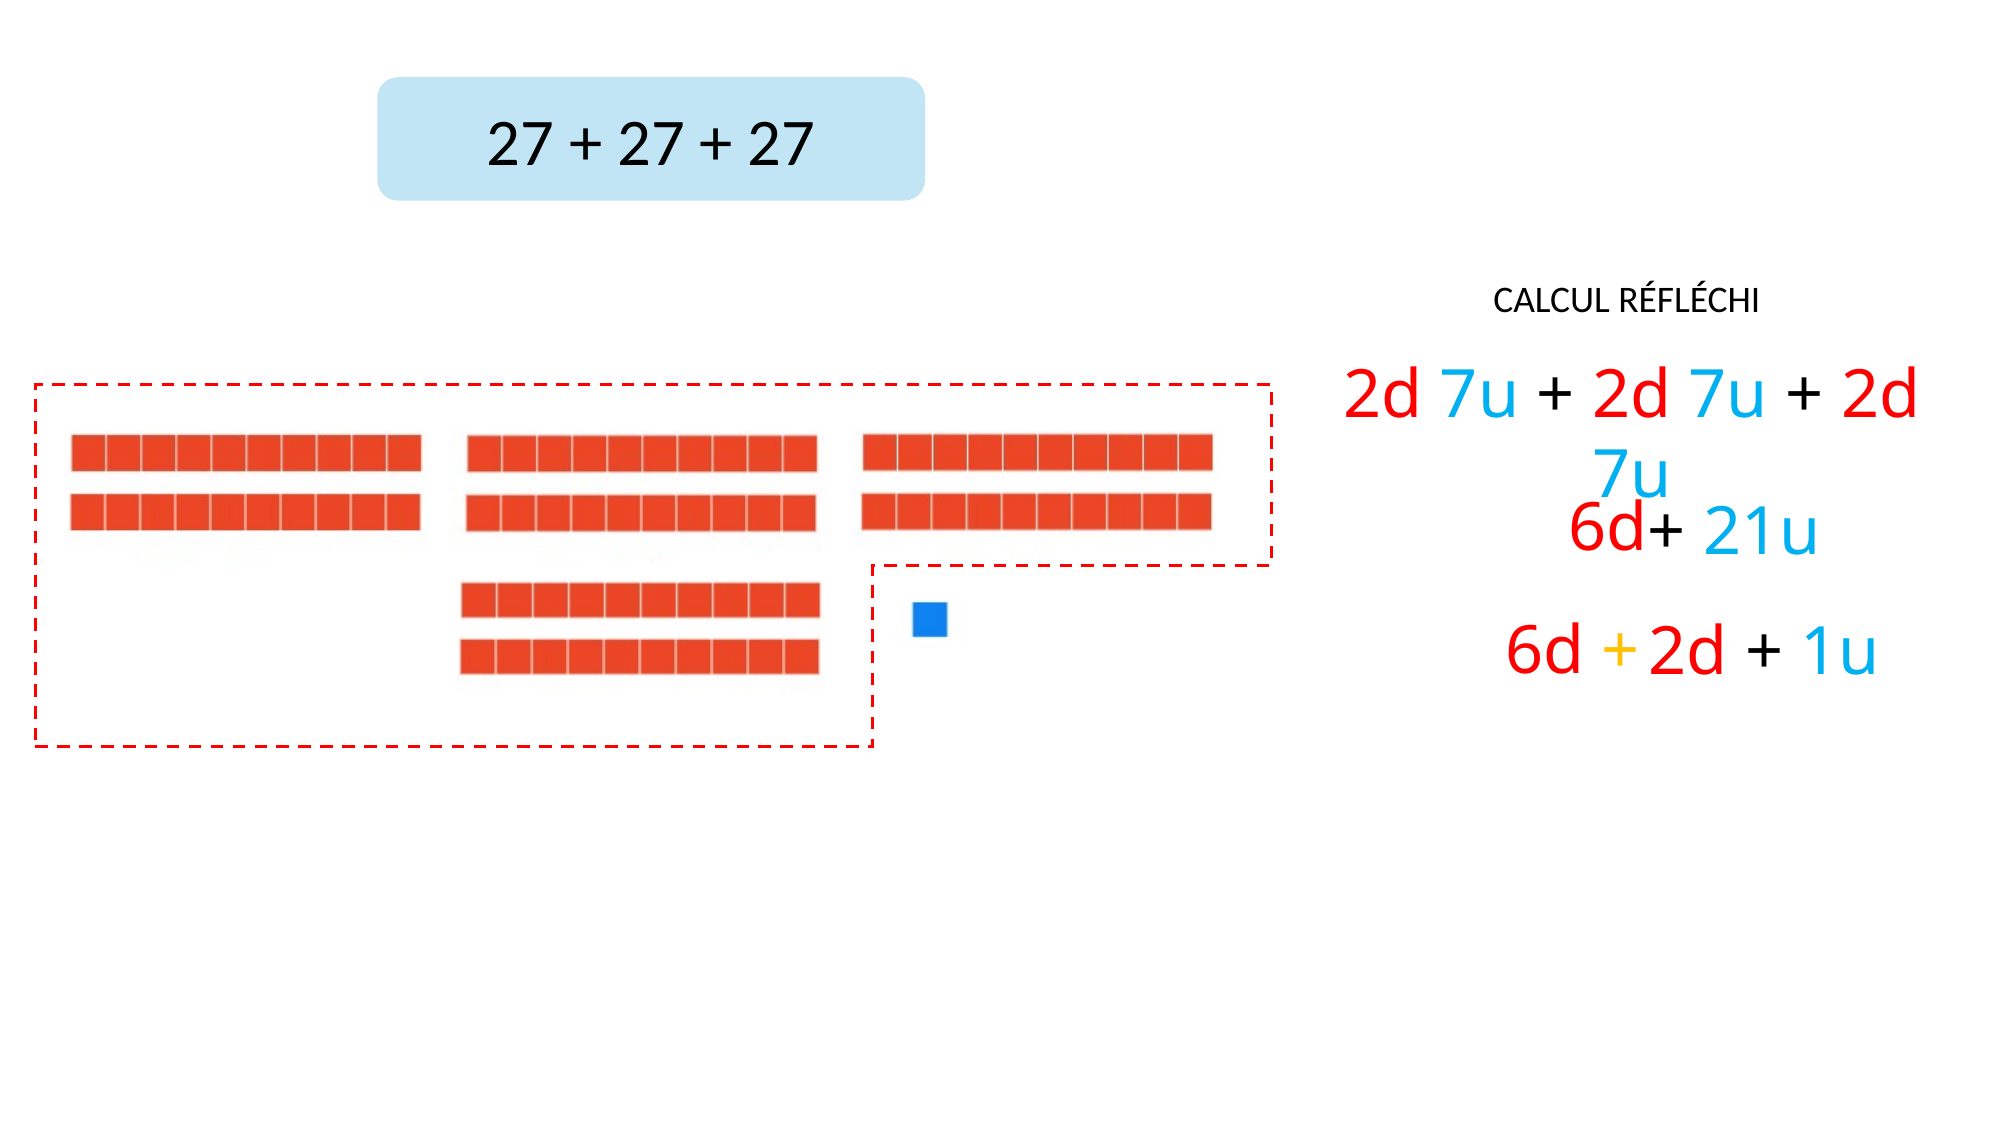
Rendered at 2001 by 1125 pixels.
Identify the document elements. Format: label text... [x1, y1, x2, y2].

text_box [34, 563, 387, 748]
picture [0, 358, 1283, 748]
text_box [1021, 563, 1272, 567]
text_box 6d + [1271, 599, 1874, 695]
text_box 2d 7u + 2d 7u + 2d 7u [1297, 343, 1967, 518]
text_box 6d [1306, 476, 1909, 572]
text_box 27 + 27 + 27 [375, 75, 927, 203]
text_box 2d + 1u [1620, 600, 1909, 696]
text_box + 21u [1626, 480, 1843, 576]
text_box CALCUL RÉFLÉCHI [1478, 268, 1786, 328]
